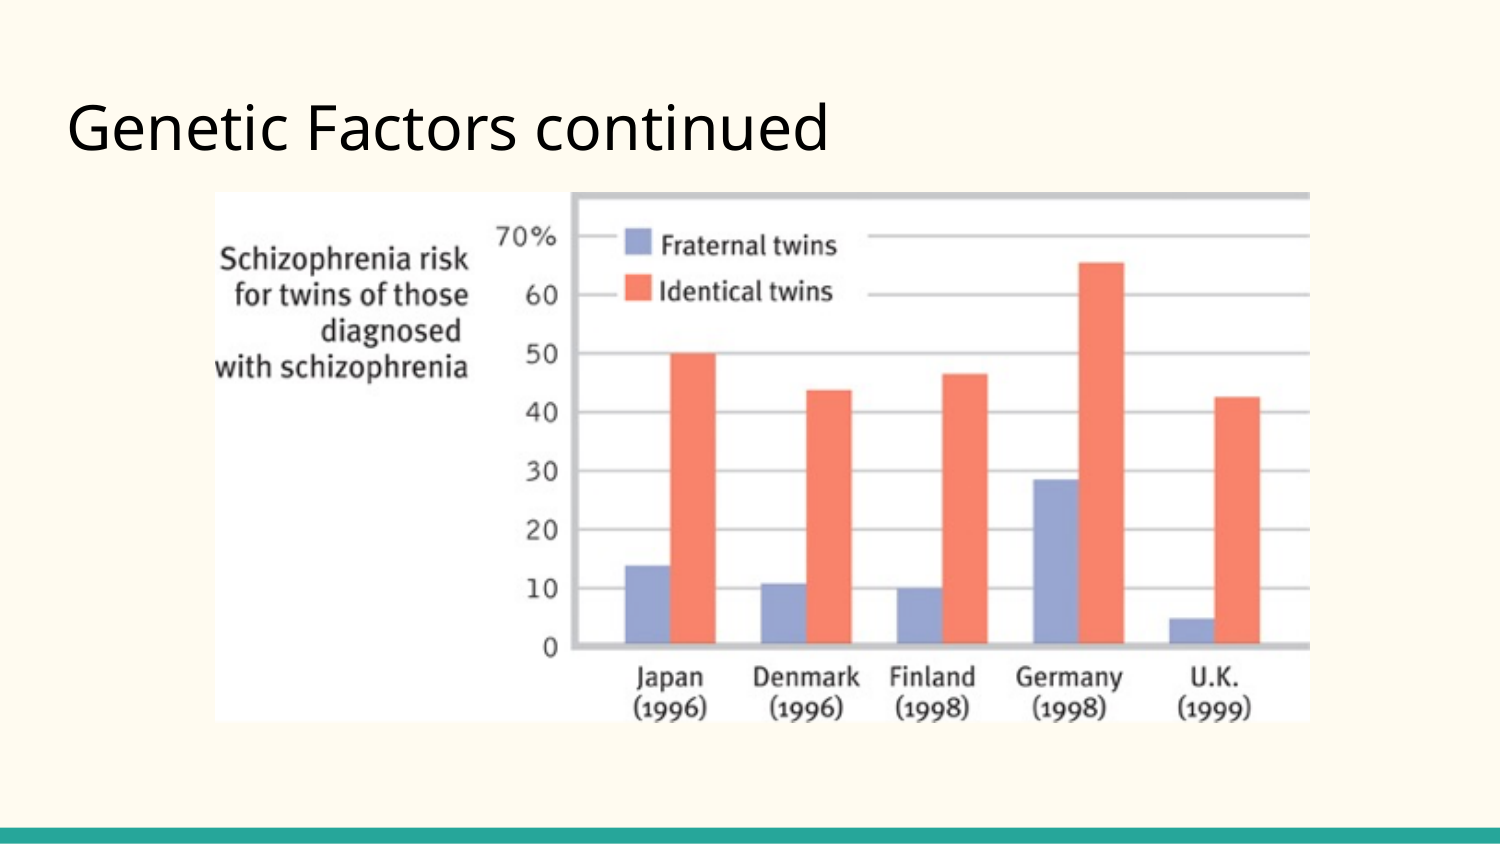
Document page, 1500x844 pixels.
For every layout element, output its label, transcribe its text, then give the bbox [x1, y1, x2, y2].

picture [215, 191, 1310, 723]
title Genetic Factors continued [51, 72, 1449, 174]
